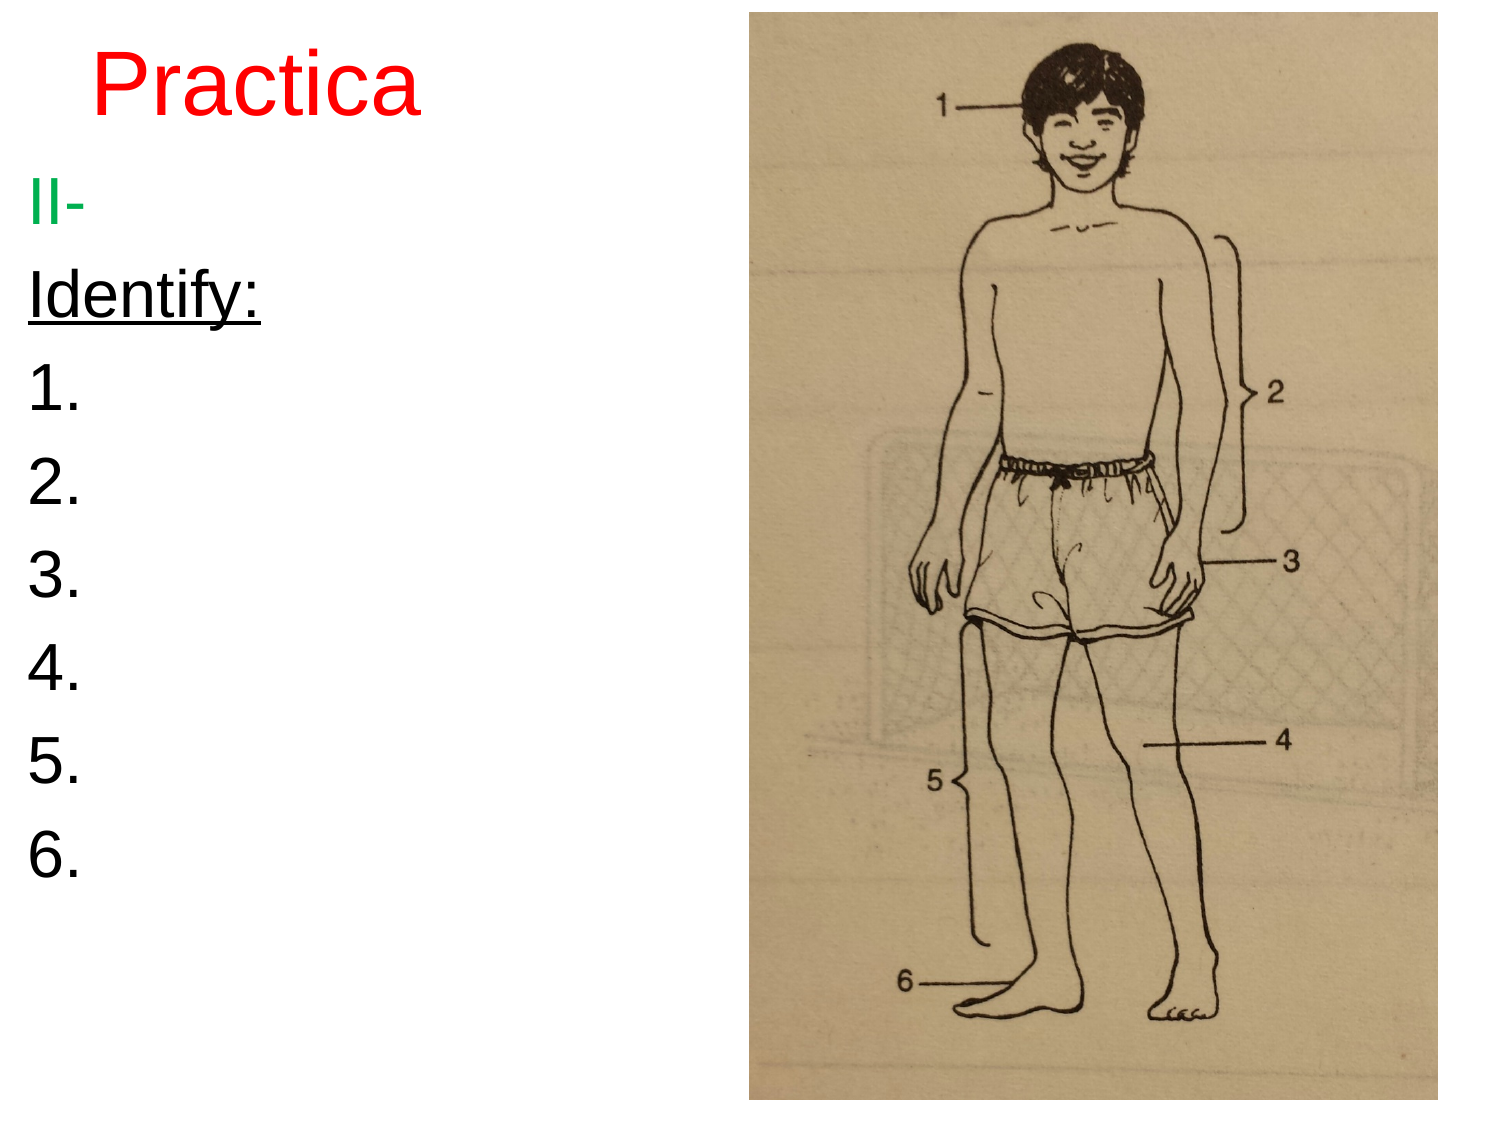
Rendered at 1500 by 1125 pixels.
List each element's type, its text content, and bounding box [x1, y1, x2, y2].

picture [748, 12, 1438, 1101]
title Practica [75, 12, 746, 146]
list II- Identify: 1. 2. 3. 4. 5. 6. [12, 149, 743, 1005]
